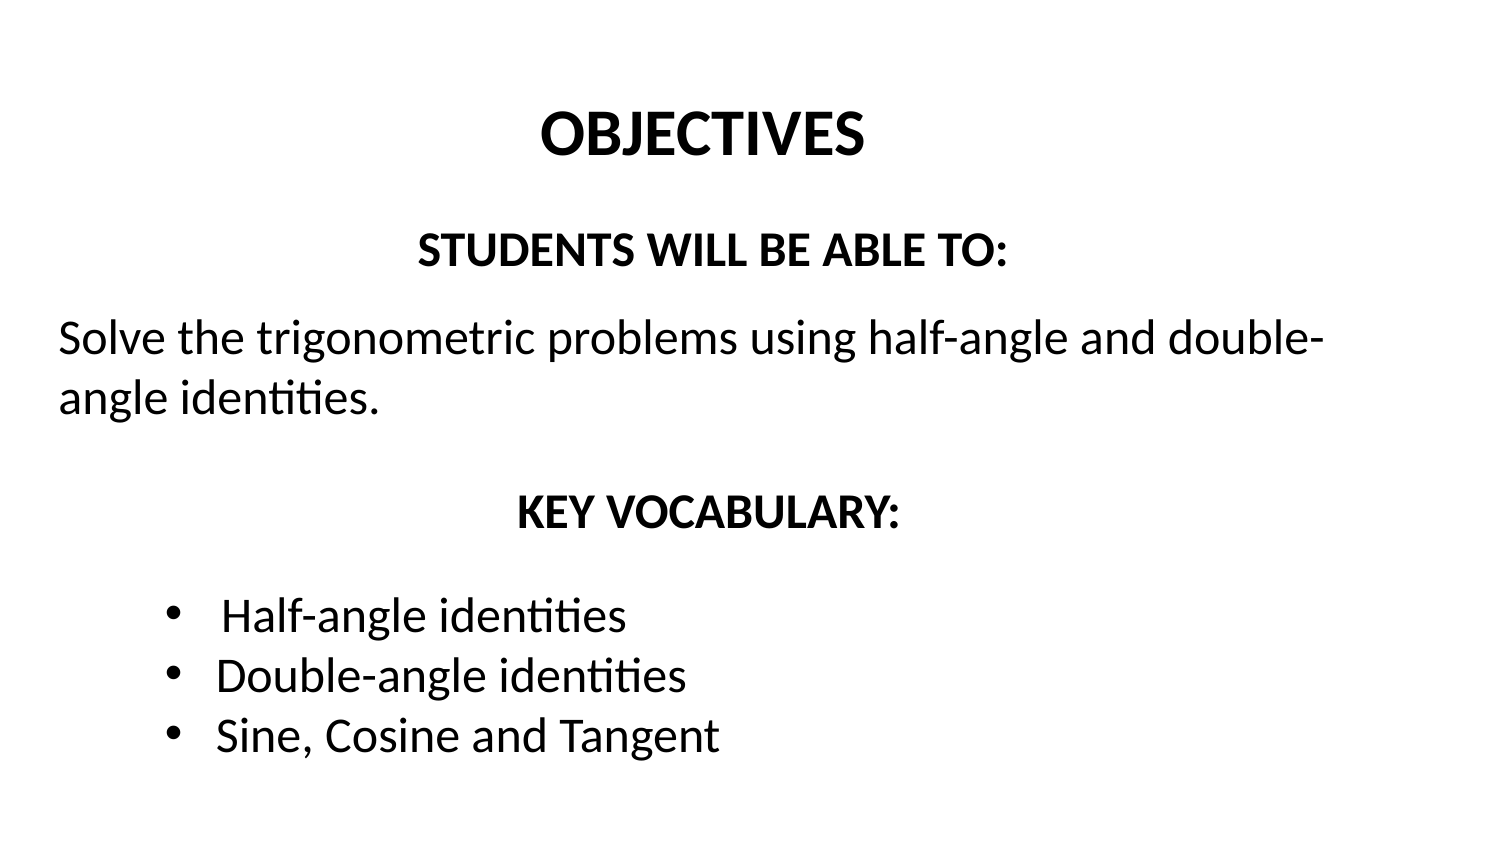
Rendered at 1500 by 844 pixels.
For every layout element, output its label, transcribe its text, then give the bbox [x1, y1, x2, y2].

text_box Solve the trigonometric problems using half-angle and double- angle identities. [43, 296, 1375, 432]
text_box KEY VOCABULARY: [502, 471, 916, 546]
text_box STUDENTS WILL BE ABLE TO: [402, 208, 1024, 284]
title OBJECTIVES [56, 46, 1351, 210]
text_box Half-angle identities Double-angle identities Sine, Cosine and Tangent [149, 574, 1275, 770]
